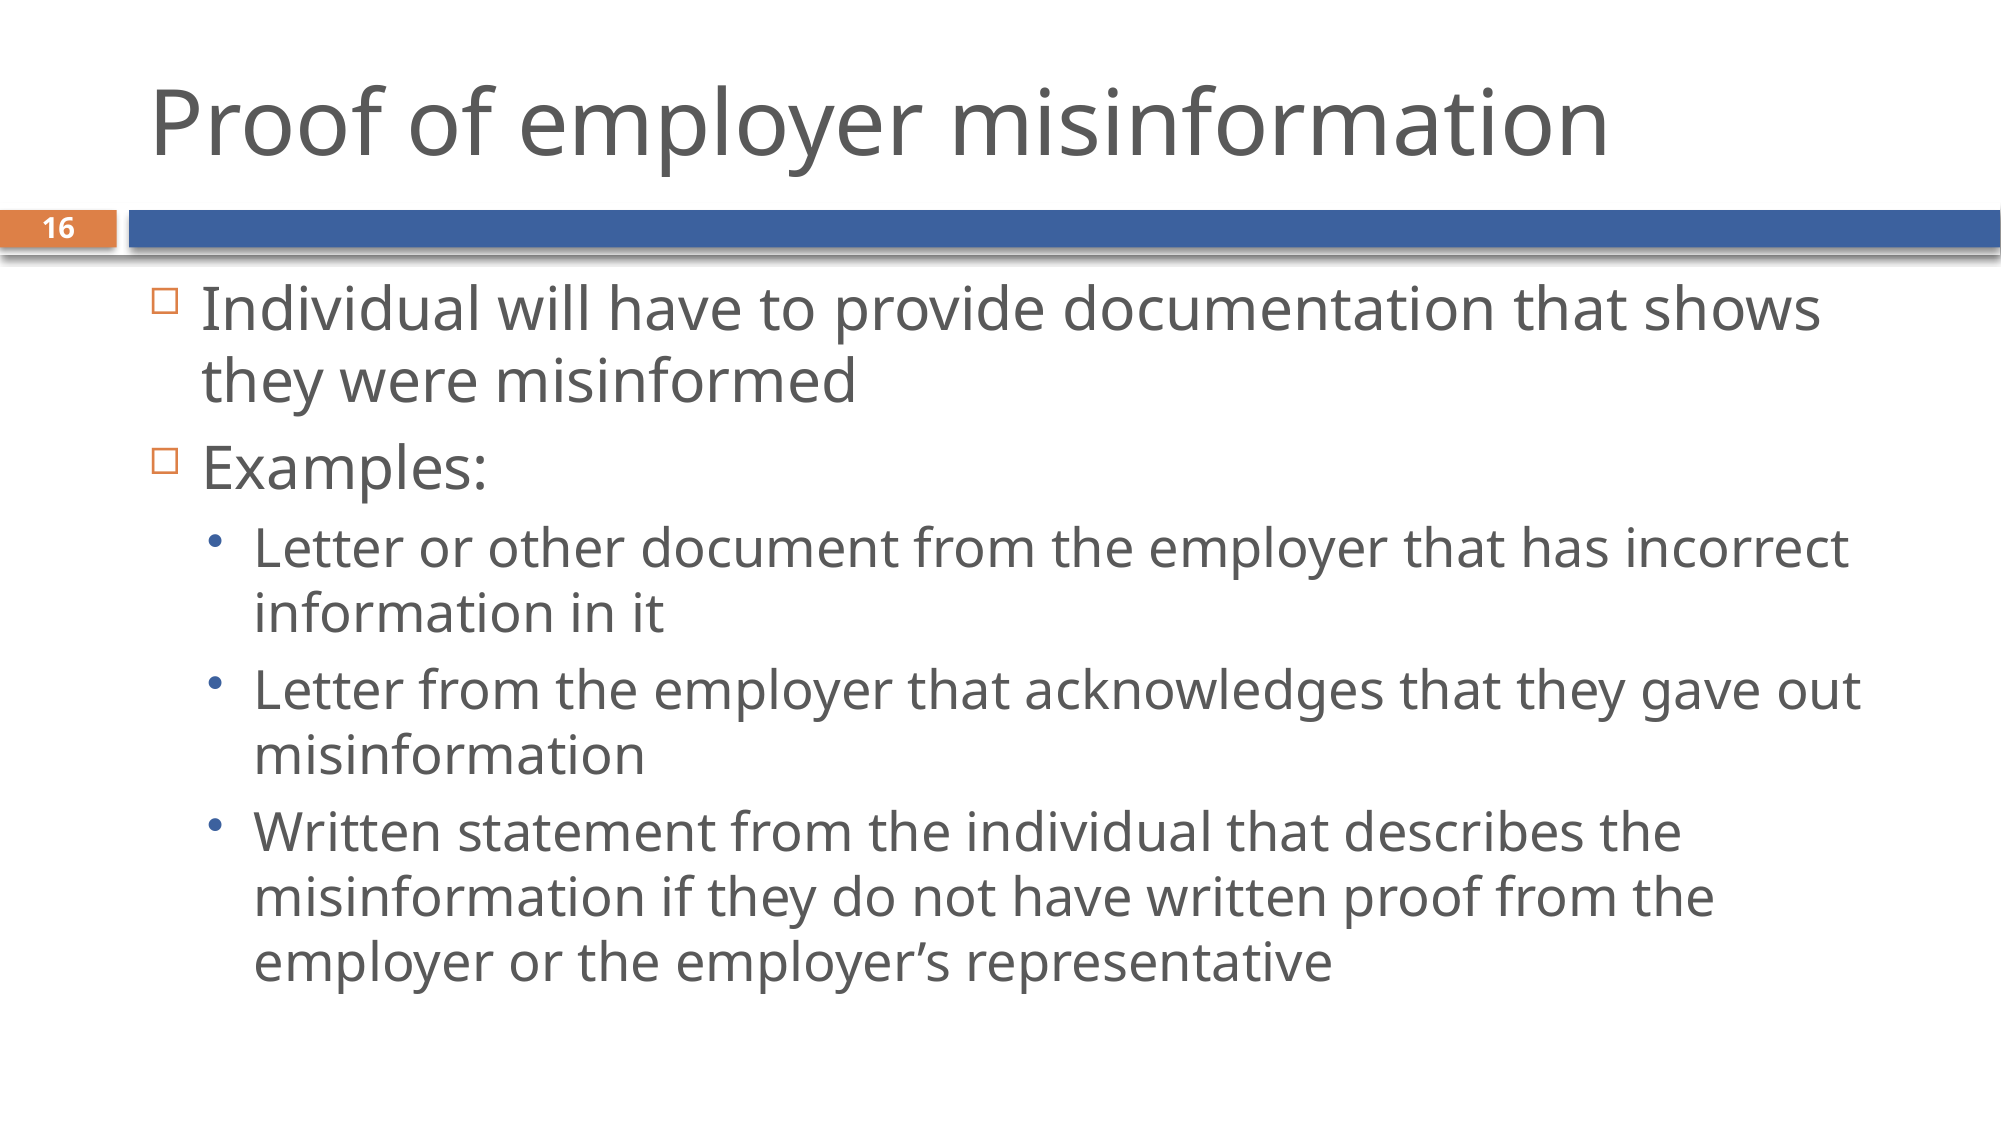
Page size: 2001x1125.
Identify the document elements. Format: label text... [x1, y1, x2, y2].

list Individual will have to provide documentation that shows they were misinformed Examples: Letter or other document from the employer that has incorrect information in it Letter from the employer that acknowledges that they gave out misinformation Written statement from the individual that describes the misinformation if they do not have written proof from the employer or the employer’s representative [133, 262, 1918, 1000]
slide_number 16 [0, 208, 117, 249]
title Proof of employer misinformation [133, 37, 1918, 200]
